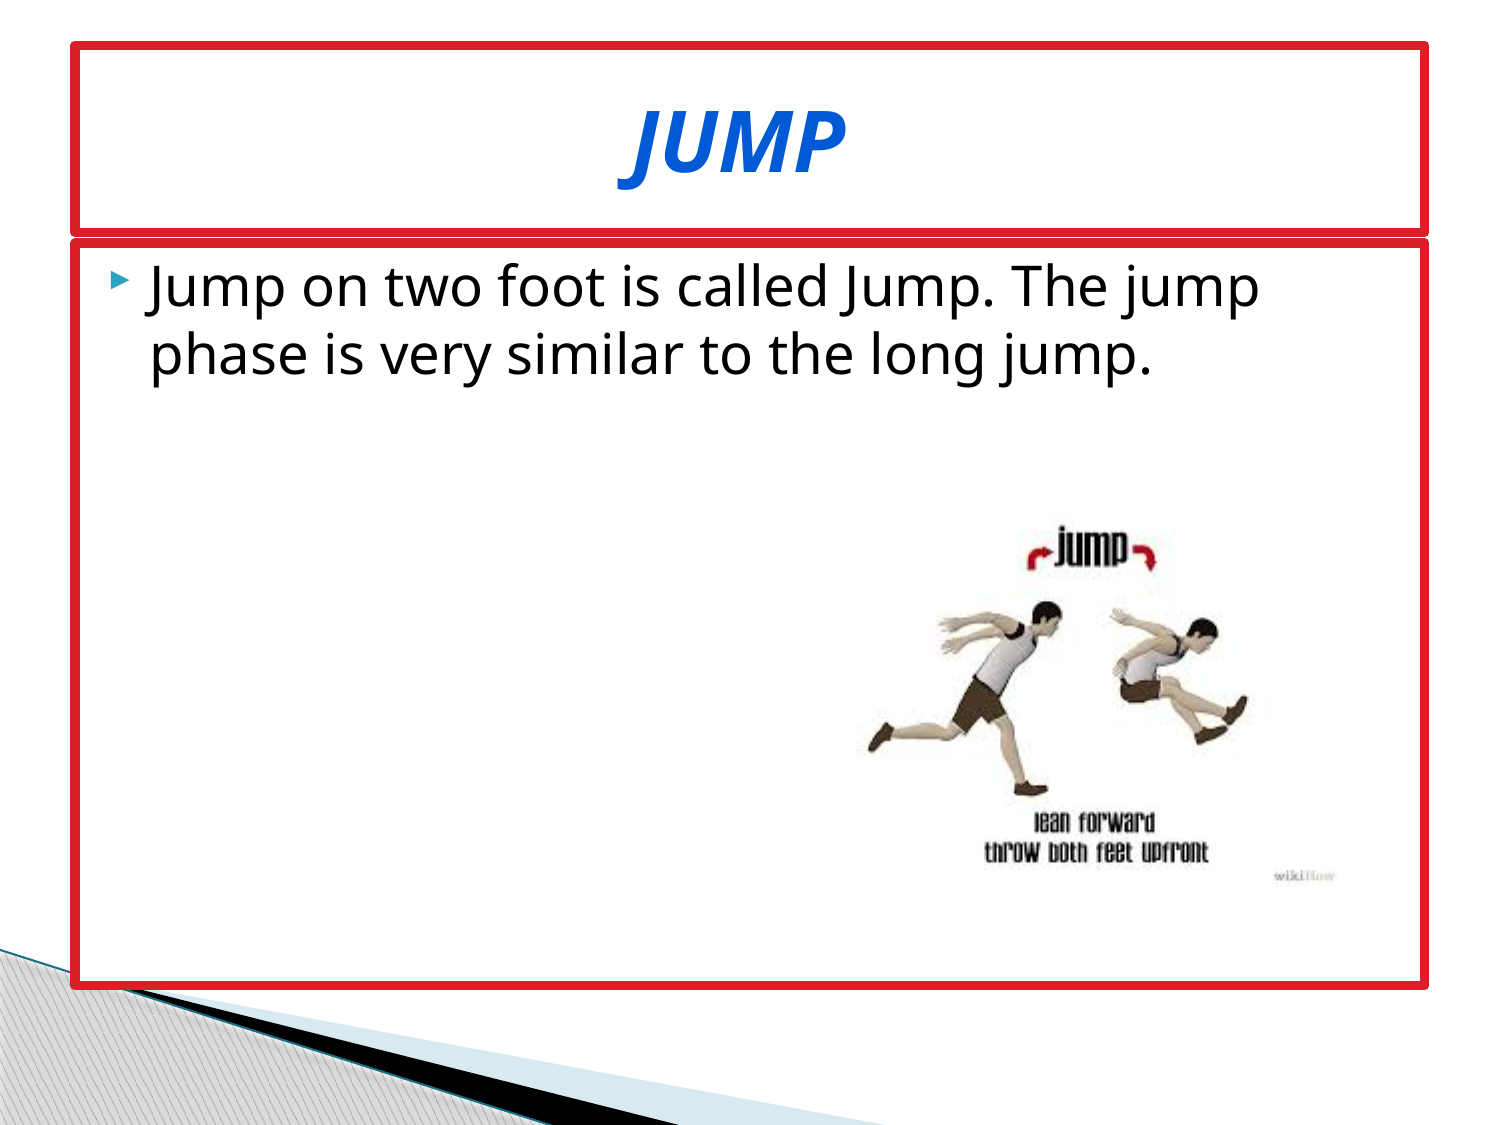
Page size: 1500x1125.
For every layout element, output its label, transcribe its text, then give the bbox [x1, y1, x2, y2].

picture [824, 499, 1343, 891]
title Jump [70, 41, 1429, 237]
list Jump on two foot is called Jump. The jump phase is very similar to the long jump. [70, 238, 1429, 990]
